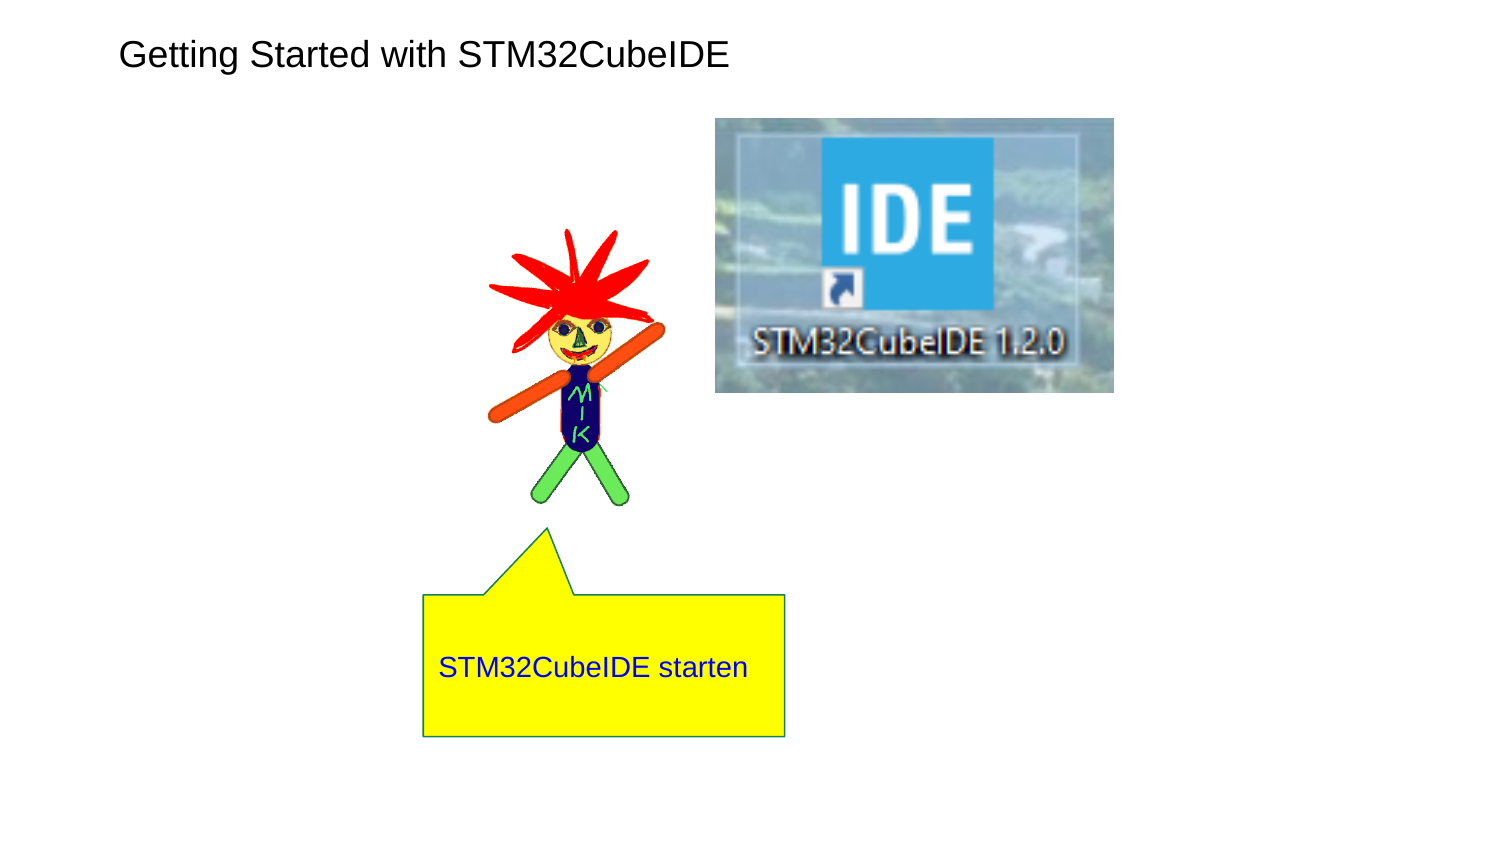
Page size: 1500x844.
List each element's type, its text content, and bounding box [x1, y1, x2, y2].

text_box STM32CubeIDE starten [423, 527, 785, 737]
title Getting Started with STM32CubeIDE [51, 30, 798, 91]
picture [715, 118, 1114, 393]
picture [469, 221, 677, 513]
